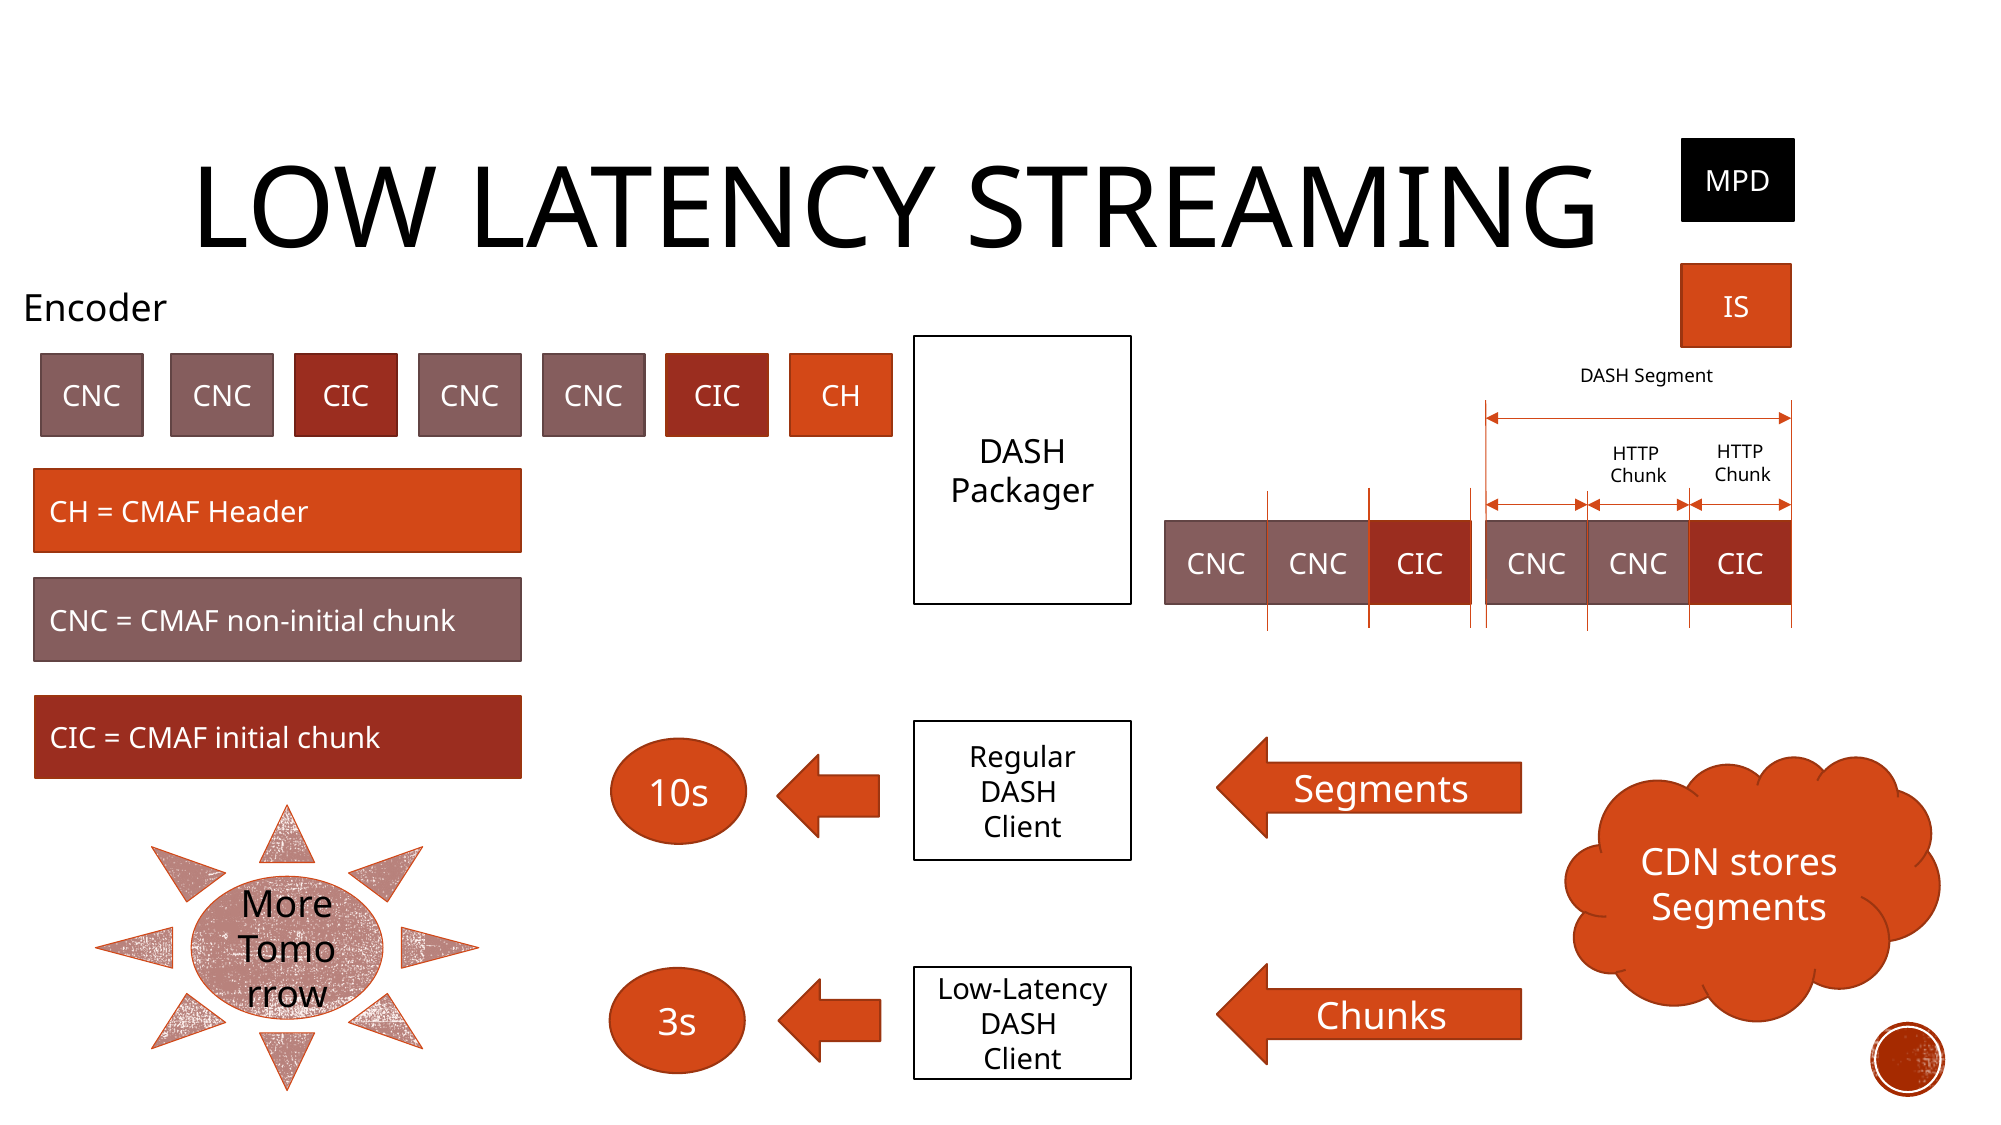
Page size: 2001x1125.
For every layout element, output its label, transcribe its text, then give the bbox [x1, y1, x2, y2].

text_box More Tomorrow [347, 992, 424, 1050]
text_box 10s [610, 737, 748, 845]
text_box IS [1680, 263, 1792, 348]
text_box [776, 753, 880, 839]
text_box [777, 978, 882, 1063]
text_box More Tomorrow [259, 1032, 316, 1092]
text_box More Tomorrow [94, 926, 174, 969]
text_box CIC [294, 353, 398, 437]
text_box More Tomorrow [400, 926, 480, 969]
text_box Regular DASH Client [913, 720, 1132, 861]
text_box CNC [170, 353, 274, 437]
text_box CNC [542, 353, 646, 437]
text_box CNC = CMAF non-initial chunk [33, 577, 522, 662]
text_box CNC [1588, 520, 1688, 605]
text_box DASH Segment [1565, 356, 1728, 394]
text_box CDN stores Segments [1564, 756, 1941, 1023]
text_box CIC [1370, 520, 1470, 605]
text_box CH = CMAF Header [33, 468, 522, 553]
text_box Encoder [8, 276, 183, 337]
text_box HTTP Chunk [1699, 432, 1786, 493]
text_box Low-Latency DASH Client [913, 966, 1132, 1080]
text_box Chunks [1216, 963, 1523, 1066]
text_box MPD [1681, 138, 1795, 222]
text_box More Tomorrow [347, 846, 424, 903]
text_box Segments [1216, 736, 1523, 839]
text_box 3s [608, 966, 746, 1075]
text_box CH [789, 353, 893, 437]
text_box CNC [1268, 520, 1368, 605]
text_box More Tomorrow [190, 875, 384, 1020]
title Low latency Streaming [175, 79, 1826, 344]
text_box More Tomorrow [151, 846, 227, 903]
text_box More Tomorrow [151, 992, 227, 1050]
text_box CIC [1690, 520, 1791, 605]
text_box More Tomorrow [259, 804, 316, 864]
text_box CNC [418, 353, 522, 437]
text_box DASH Packager [913, 335, 1132, 605]
text_box CNC [1164, 520, 1266, 605]
text_box CIC [665, 353, 769, 437]
text_box CIC = CMAF initial chunk [34, 695, 522, 779]
text_box HTTP Chunk [1595, 434, 1682, 494]
text_box CNC [1487, 520, 1586, 605]
text_box CNC [40, 353, 144, 437]
